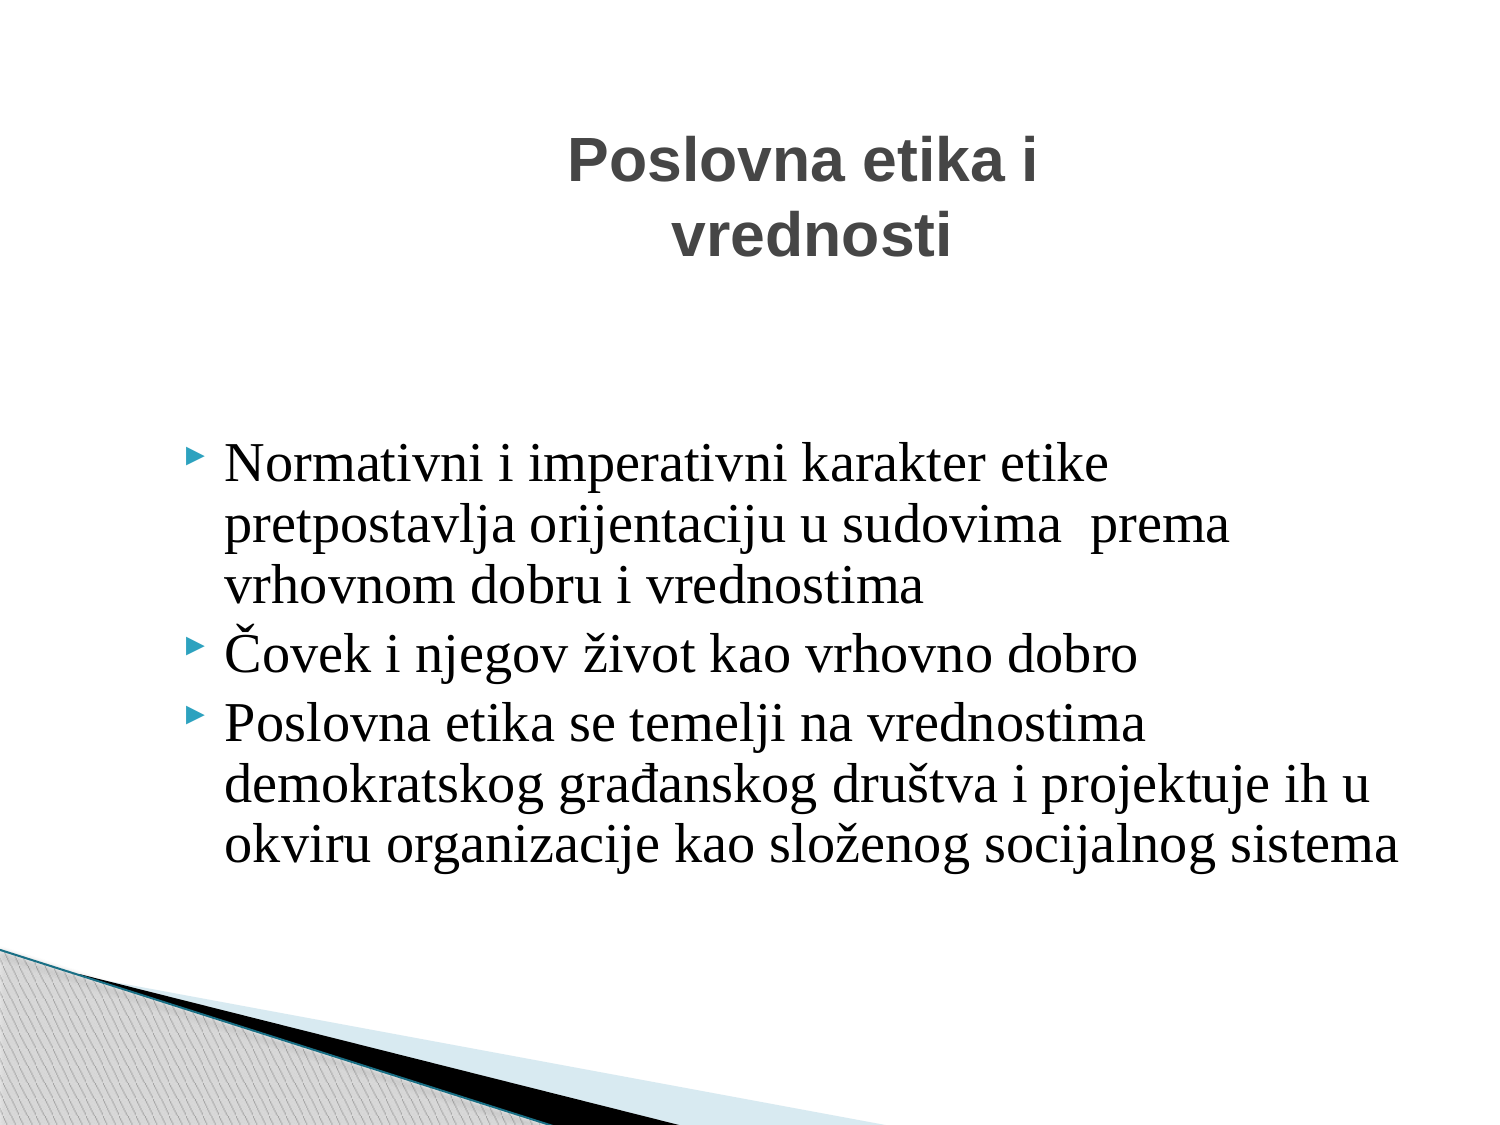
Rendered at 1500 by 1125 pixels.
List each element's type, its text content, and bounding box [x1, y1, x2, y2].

list Normativni i imperativni karakter etike pretpostavlja orijentaciju u sudovima prema vrhovnom dobru i vrednostima Čovek i njegov život kao vrhovno dobro Poslovna etika se temelji na vrednostima demokratskog građanskog društva i projektuje ih u okviru organizacije kao složenog socijalnog sistema [149, 349, 1426, 1026]
title Poslovna etika i vrednosti [174, 99, 1450, 288]
